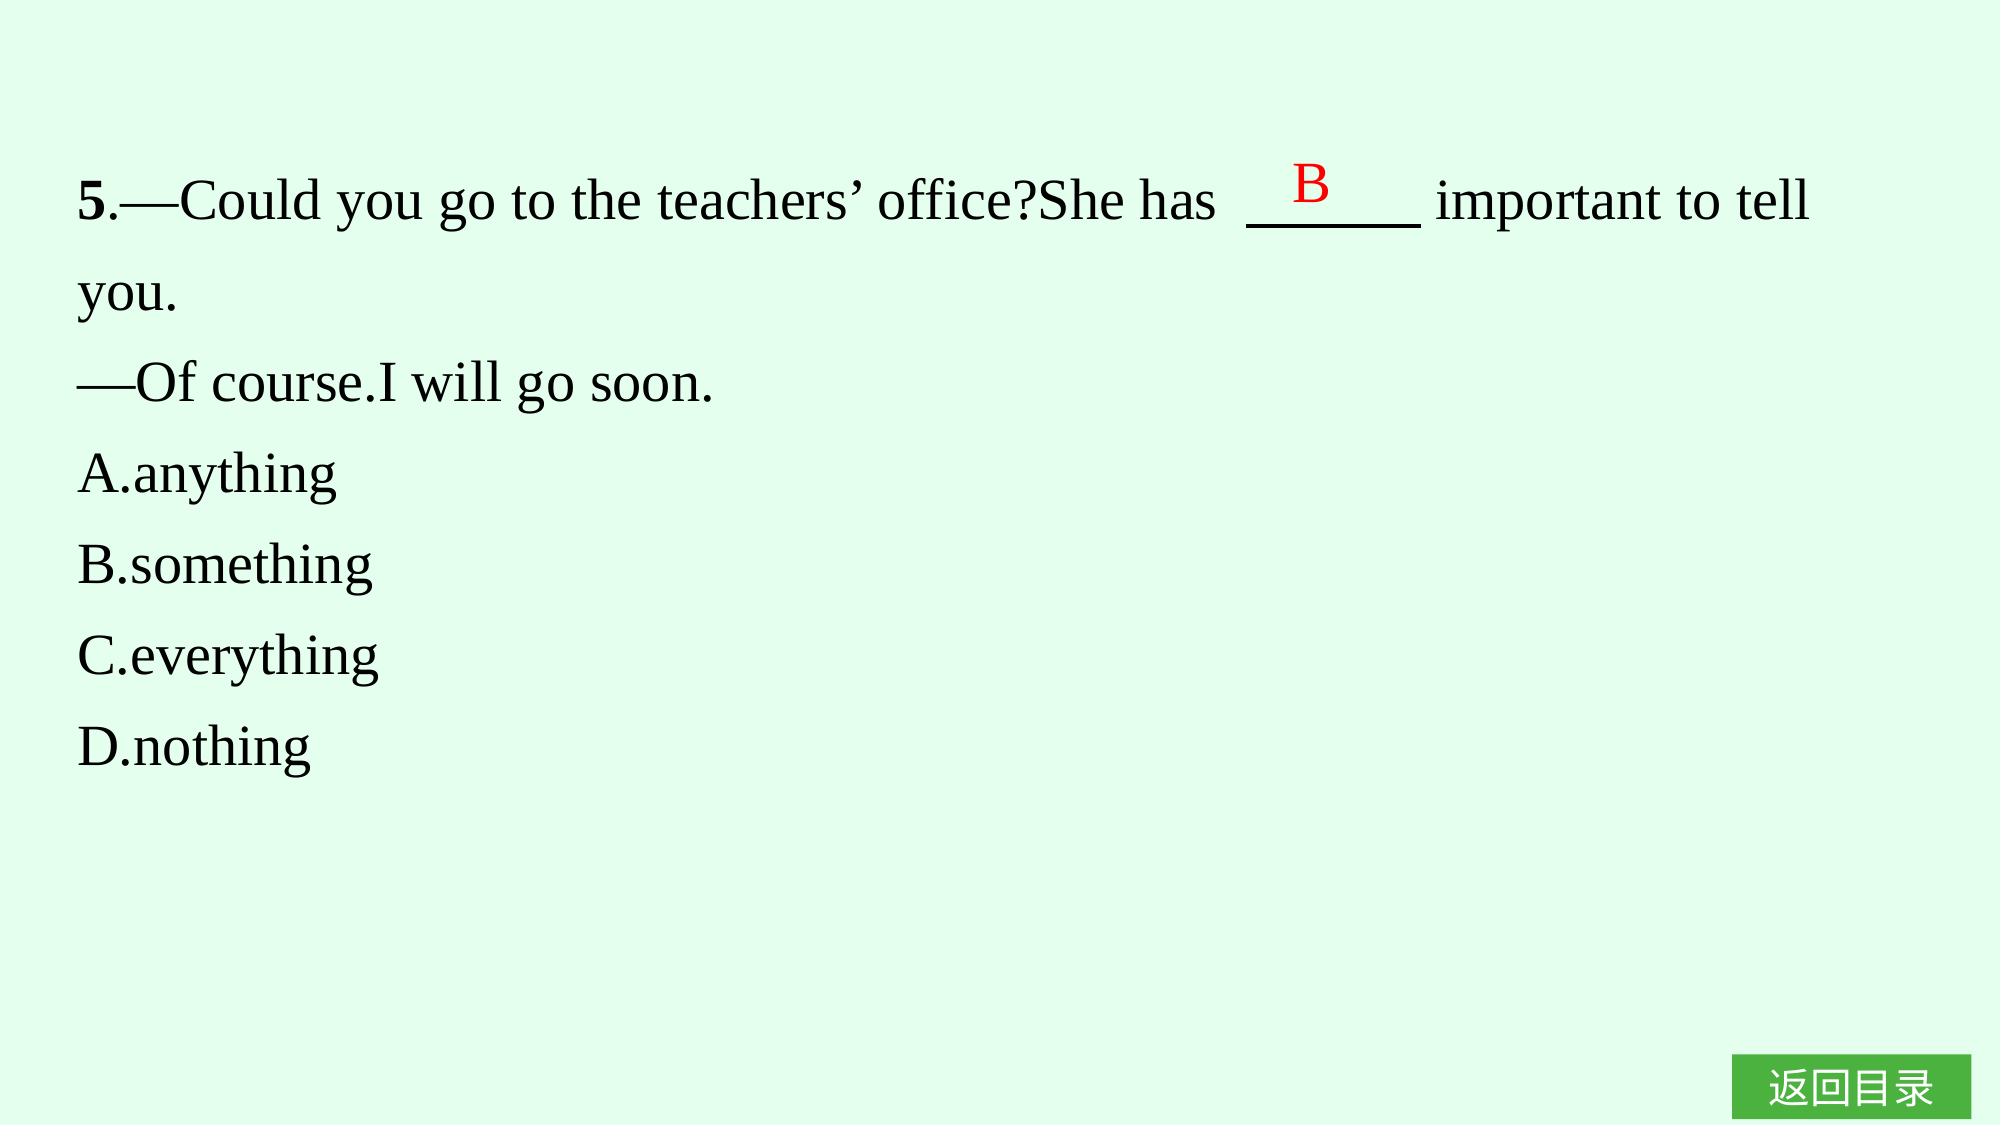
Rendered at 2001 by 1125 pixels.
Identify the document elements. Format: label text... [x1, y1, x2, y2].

text_box 5.—Could you go to the teachers’ office?She has important to tell you. —Of course.I will go soon. A.anything B.something C.everything D.nothing [62, 132, 1938, 785]
text_box B [1277, 136, 1347, 222]
